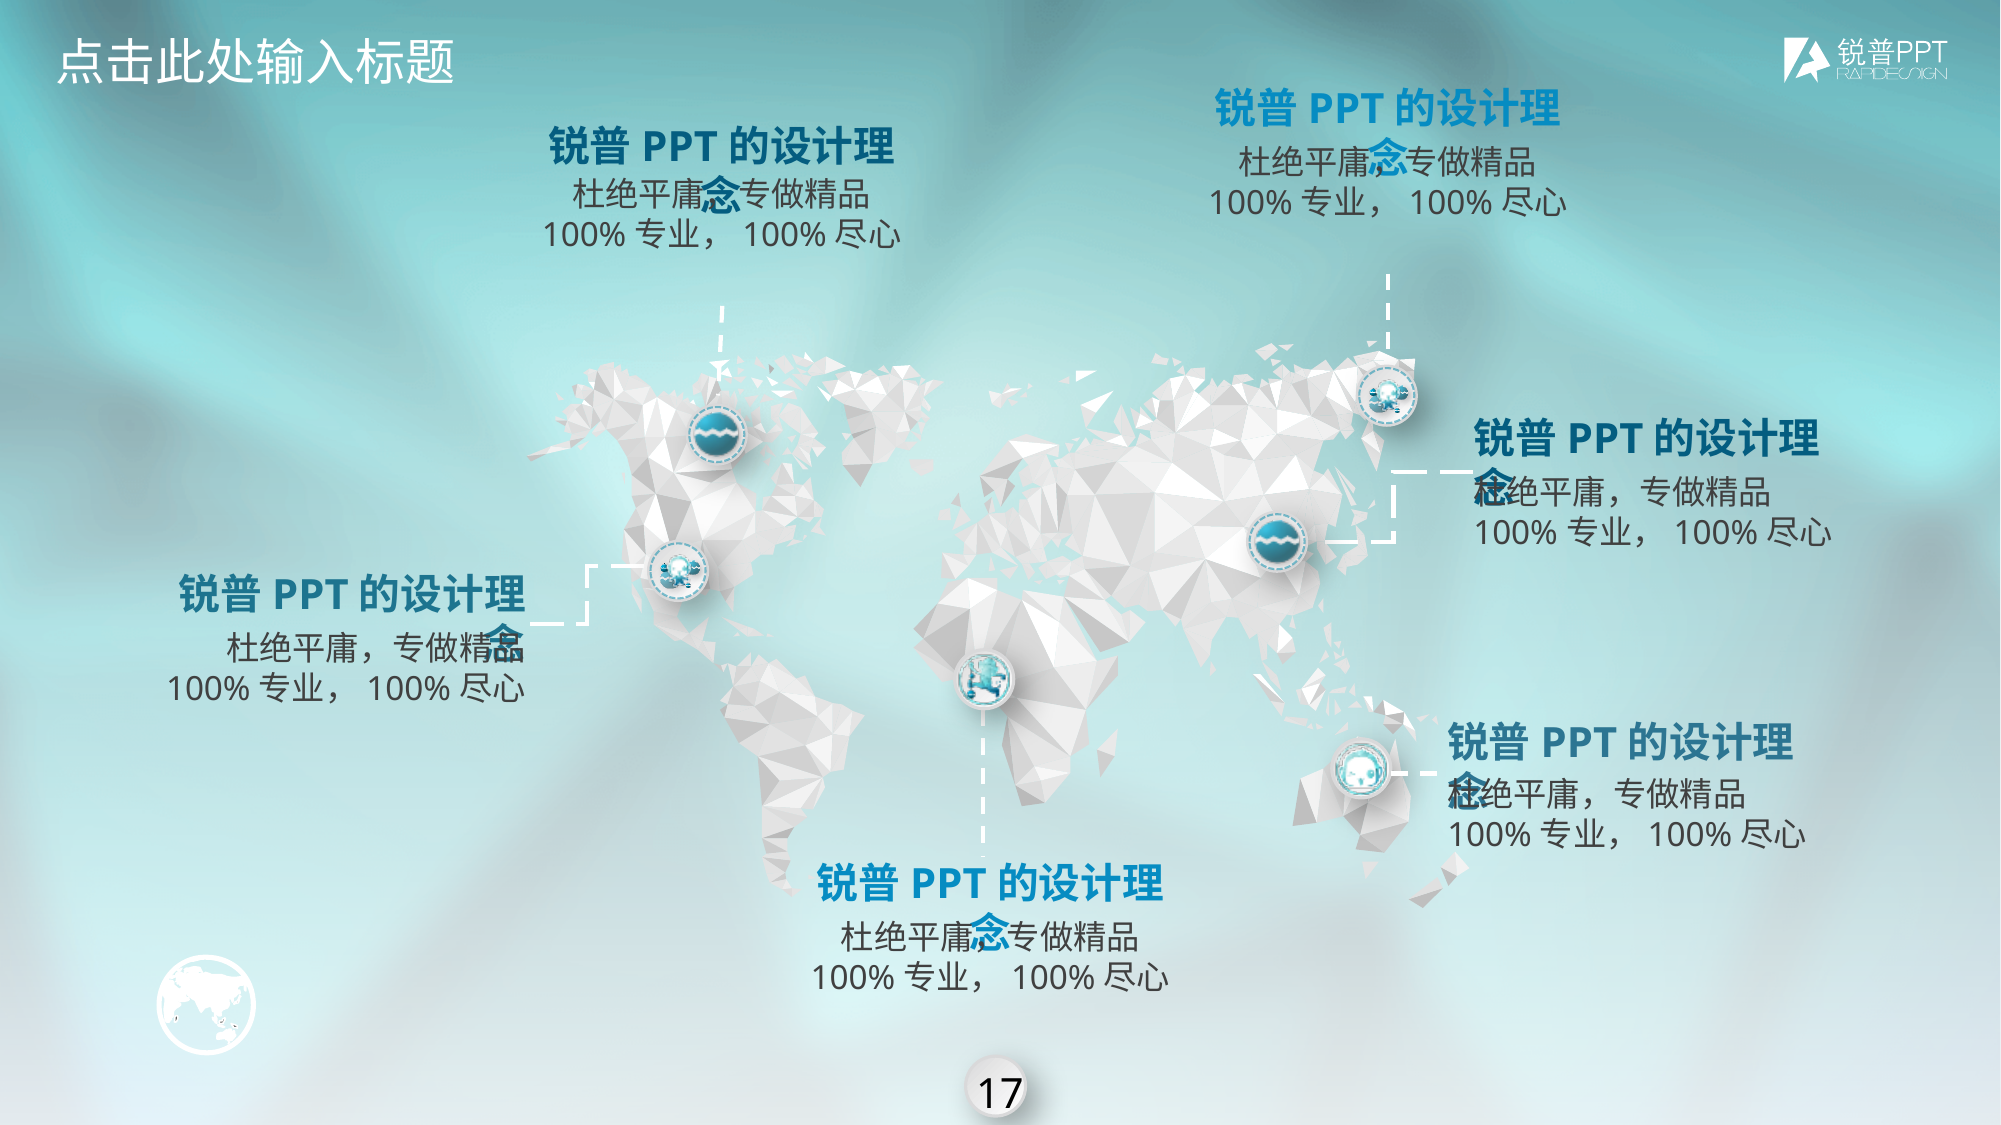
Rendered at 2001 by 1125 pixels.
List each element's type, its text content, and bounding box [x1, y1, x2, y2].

text_box 杜绝平庸，专做精品 100%专业，100%尽心 [1471, 765, 1858, 861]
picture [525, 339, 1471, 909]
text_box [954, 649, 1014, 857]
text_box 锐普PPT的设计理念 [1186, 73, 1590, 133]
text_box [157, 955, 256, 1055]
text_box 点击此处输入标题 [40, 23, 471, 99]
text_box 锐普PPT的设计理念 [137, 560, 525, 619]
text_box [687, 305, 747, 465]
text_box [529, 541, 708, 624]
text_box 杜绝平庸，专做精品 100%专业，100%尽心 [1471, 464, 1884, 559]
text_box 杜绝平庸，专做精品 100%专业，100%尽心 [777, 909, 1203, 1004]
text_box 锐普PPT的设计理念 [519, 112, 924, 166]
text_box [1247, 471, 1474, 572]
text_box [1331, 738, 1447, 798]
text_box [962, 1056, 1037, 1125]
text_box [0, 0, 2000, 1125]
text_box 锐普PPT的设计理念 [1471, 404, 1862, 464]
text_box 锐普PPT的设计理念 [1471, 708, 1836, 765]
text_box 杜绝平庸，专做精品 100%专业，100%尽心 [115, 619, 525, 715]
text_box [1784, 37, 1948, 83]
text_box 杜绝平庸，专做精品 100%专业，100%尽心 [1175, 133, 1601, 229]
text_box 杜绝平庸，专做精品 100%专业，100%尽心 [509, 166, 935, 261]
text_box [1357, 273, 1417, 426]
